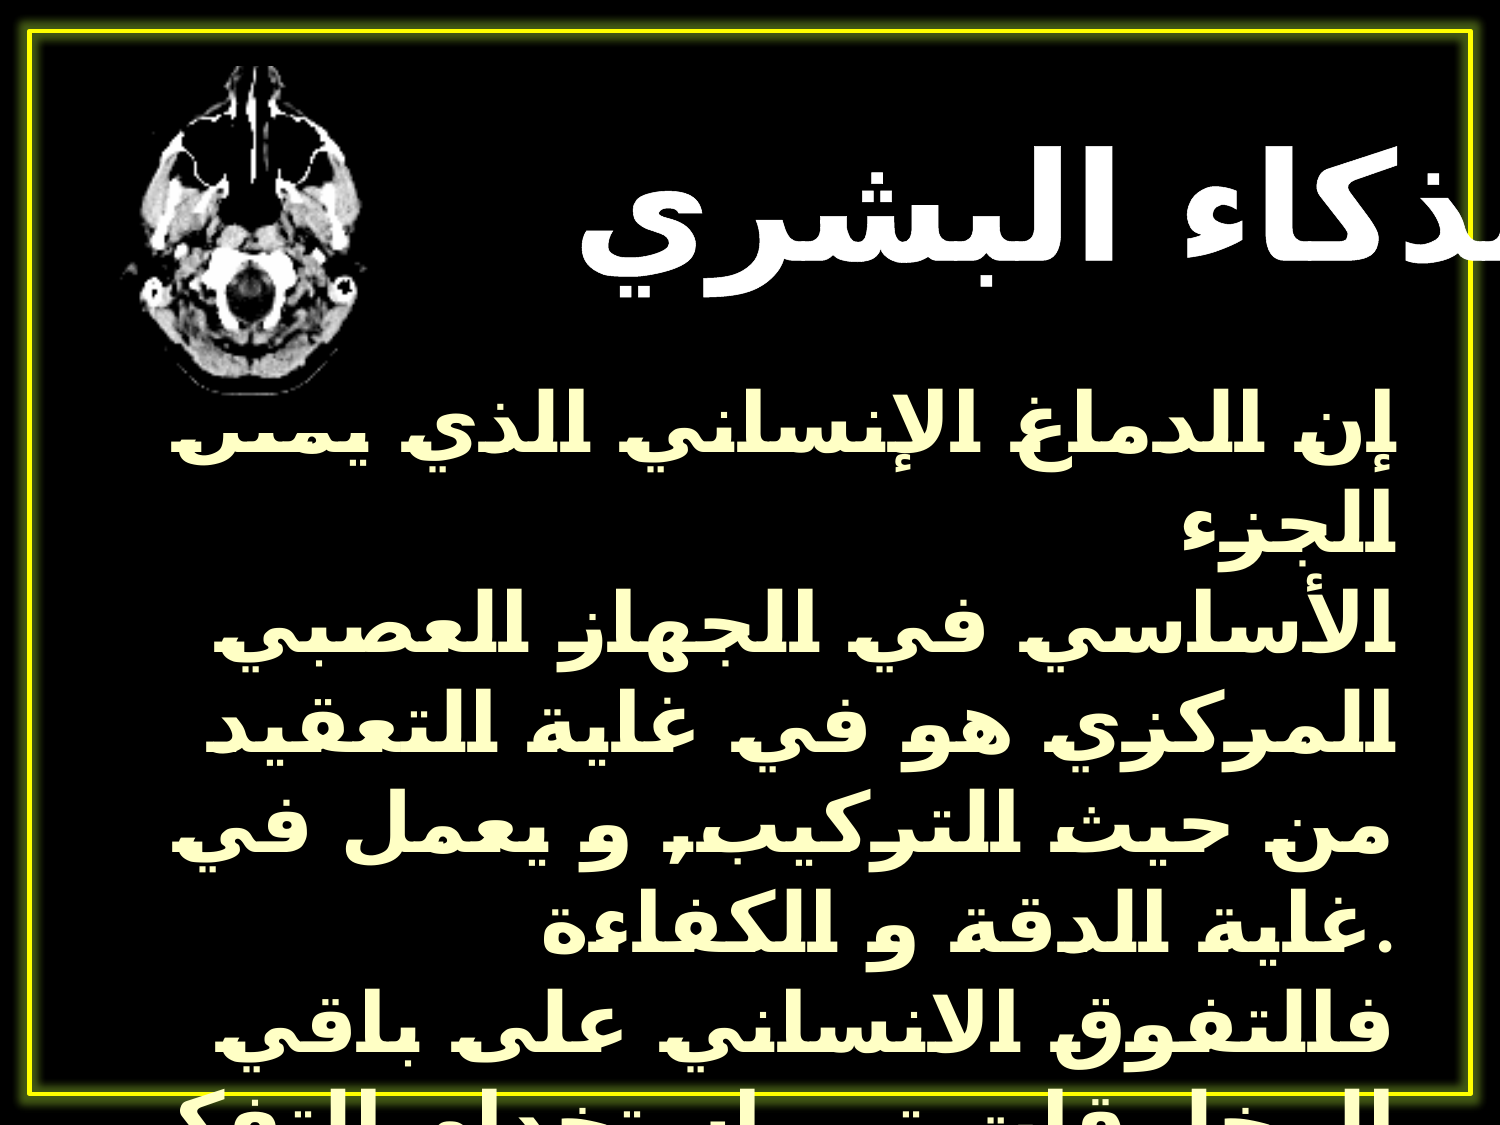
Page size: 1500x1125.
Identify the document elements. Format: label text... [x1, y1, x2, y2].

text_box [27, 29, 1473, 1096]
text_box إن الدماغ الإنساني الذي يمثل الجزء الأساسي في الجهاز العصبي المركزي هو في غاية التعقيد من حيث التركيب, و يعمل في غاية الدقة و الكفاءة. فالتفوق الانساني على باقي المخلوقات تم باستخدام التفكير و الذكاء و الإبتكار فتجاوز ما سواه من الكائنات الحية الأخرى . [64, 361, 1412, 1125]
picture [64, 66, 432, 433]
text_box الذكاء البشري [557, 102, 1500, 298]
